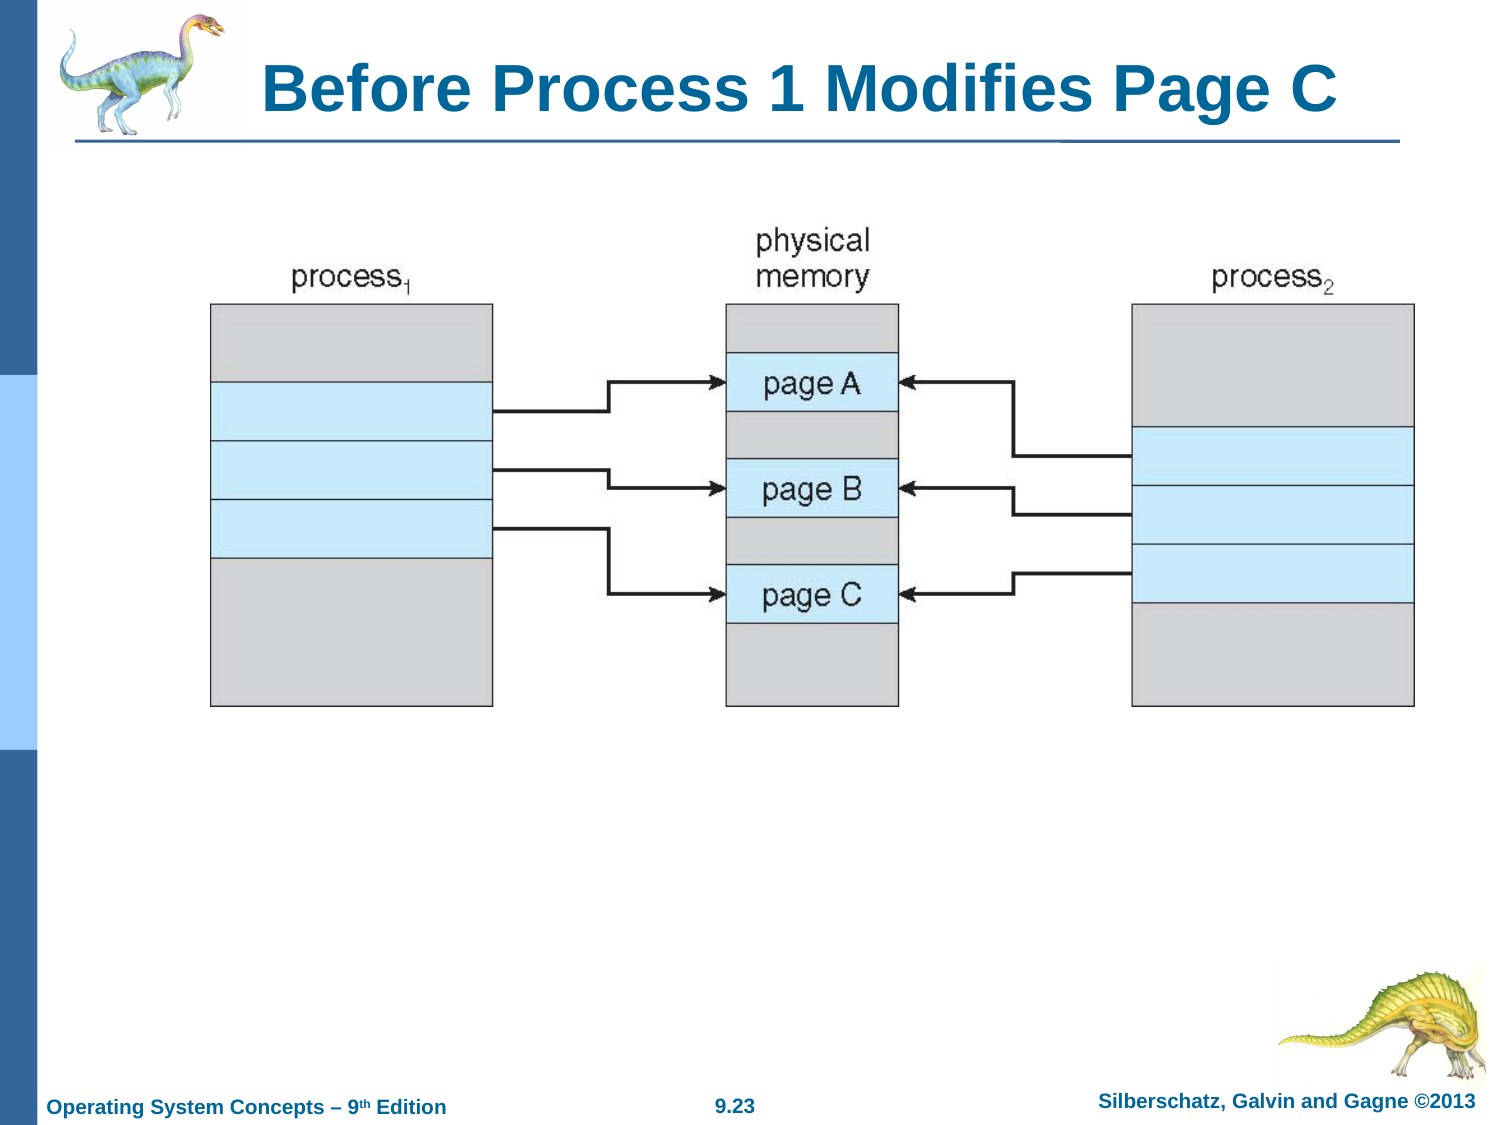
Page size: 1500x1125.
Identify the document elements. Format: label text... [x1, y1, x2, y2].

title Before Process 1 Modifies Page C [161, 36, 1440, 133]
picture [46, 0, 243, 149]
picture [1275, 959, 1486, 1090]
picture [210, 221, 1415, 707]
